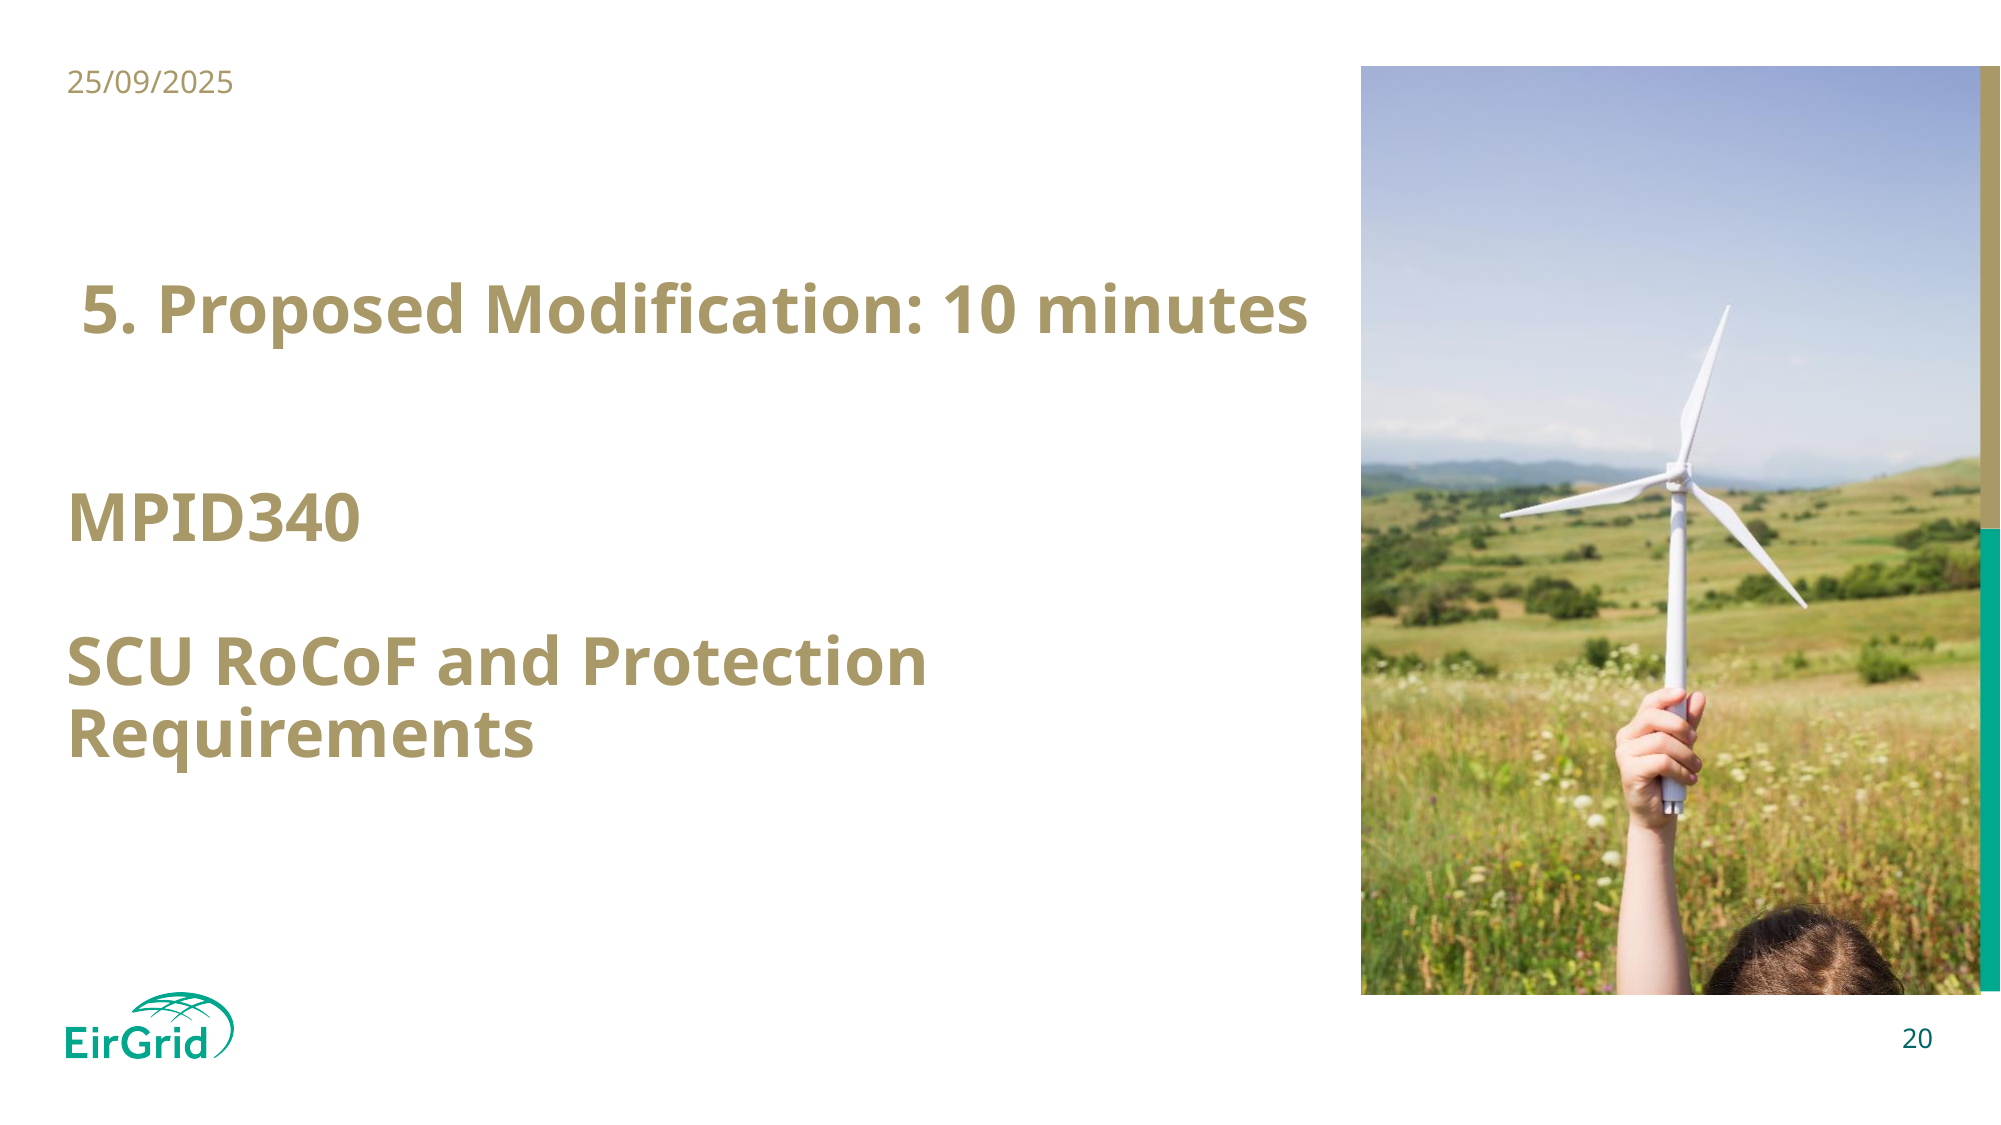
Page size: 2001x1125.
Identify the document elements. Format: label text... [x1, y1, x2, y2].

picture [66, 992, 234, 1059]
text_box 5. Proposed Modification: 10 minutes [66, 259, 1329, 355]
picture [1361, 66, 1981, 995]
slide_number 20 [1858, 992, 1933, 1059]
text_box 25/09/2025 [66, 66, 429, 124]
title MPID340 SCU RoCoF and Protection Requirements [66, 484, 1352, 881]
